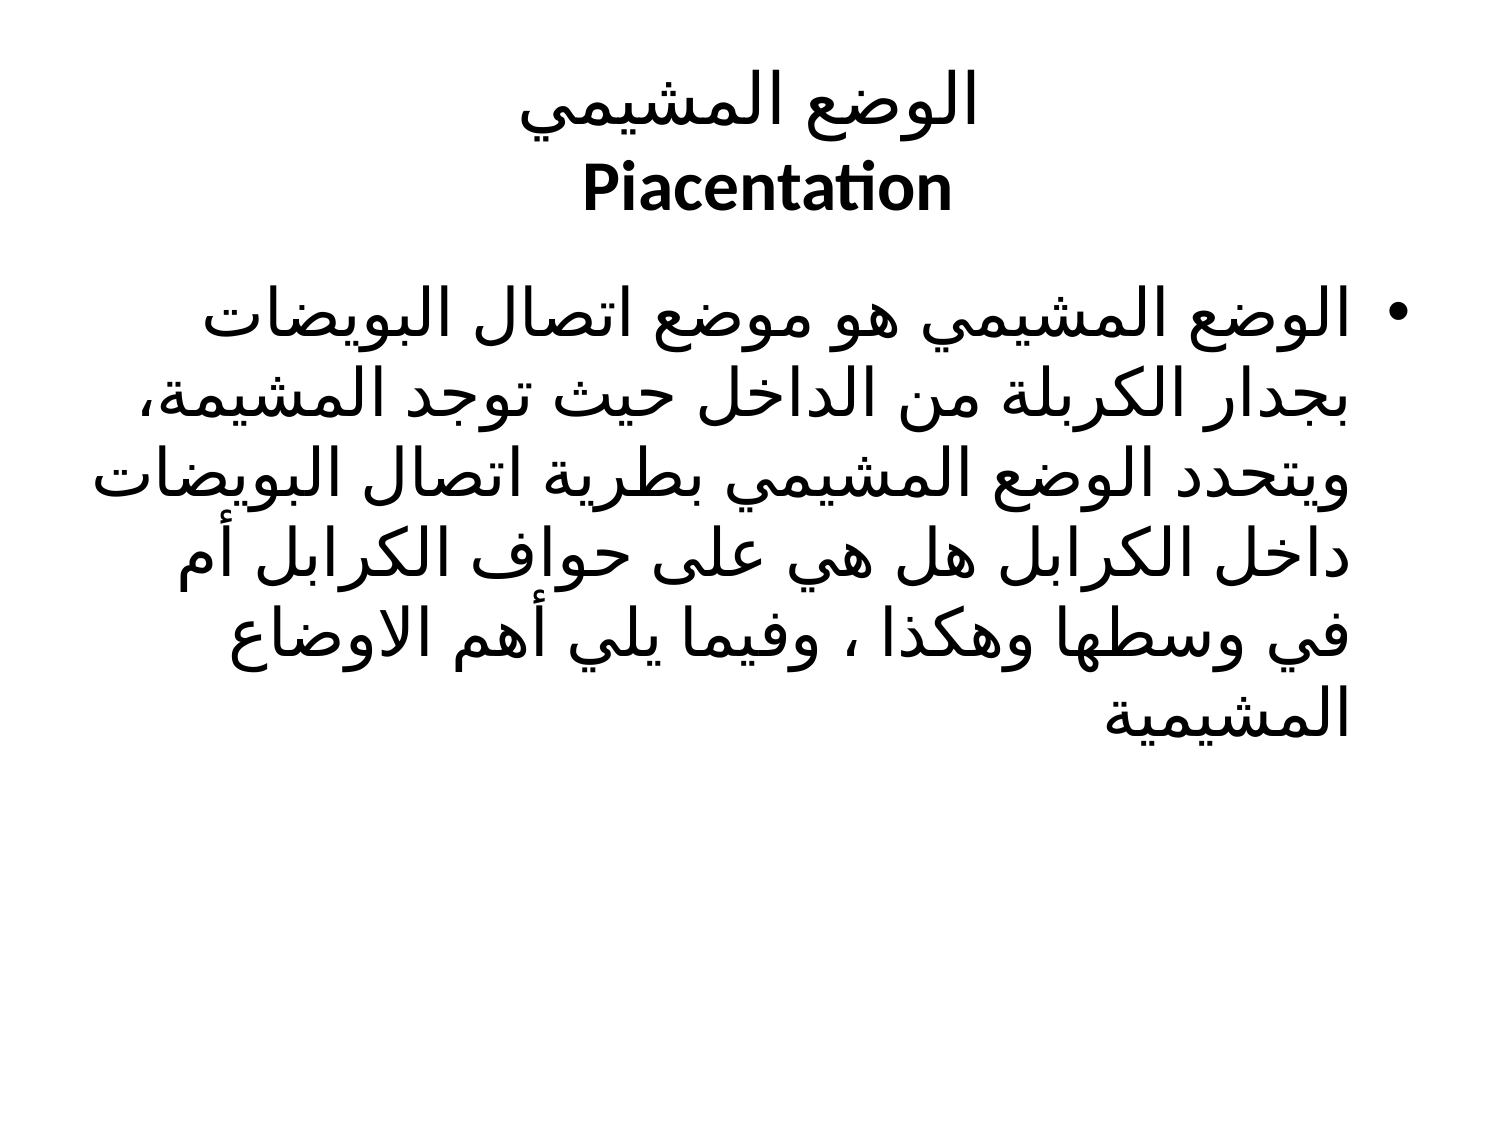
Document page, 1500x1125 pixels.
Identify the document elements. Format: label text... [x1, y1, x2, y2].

list الوضع المشیمي ھو موضع اتصال البویضات بجدار الكربلة من الداخل حیث توجد المشیمة، ویتحدد الوضع المشیمي بطریة اتصال البویضات داخل الكرابل ھل ھي على حواف الكرابل أم في وسطھا وھكذا ، وفیما یلي أھم الاوضاع المشيمية [75, 262, 1425, 1005]
title الوضع المشيمي Piacentation [75, 45, 1425, 233]
